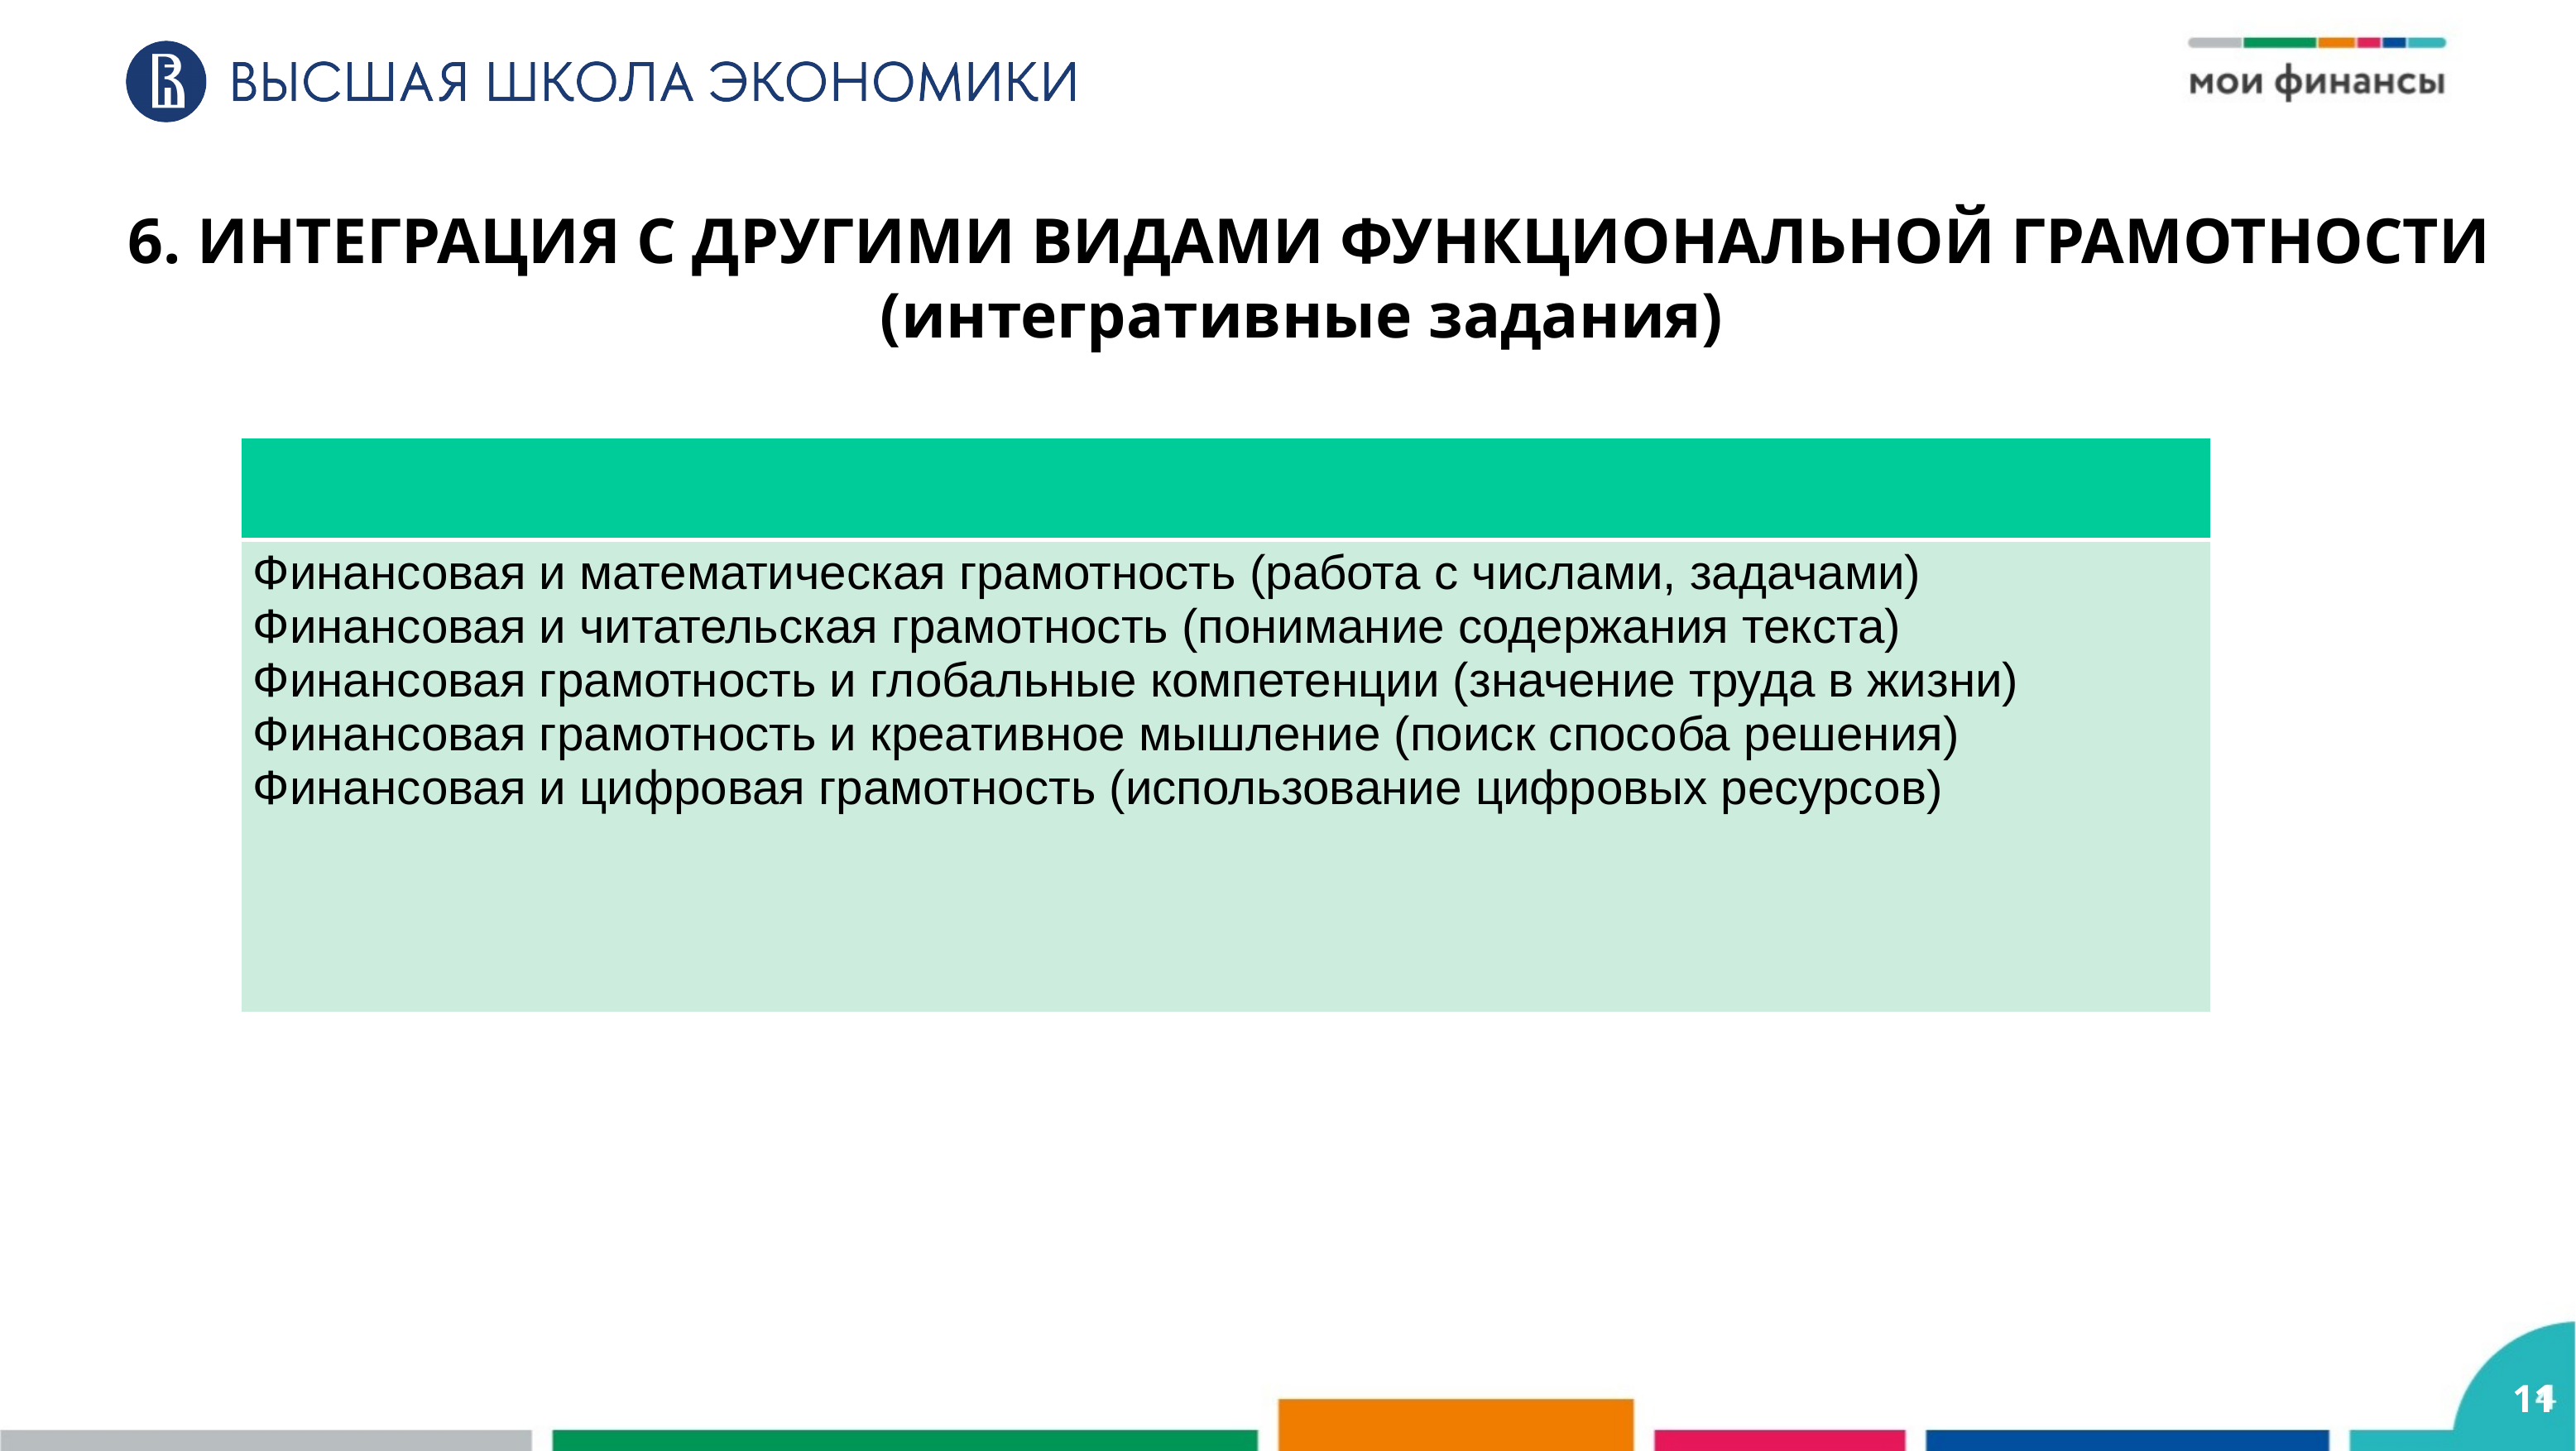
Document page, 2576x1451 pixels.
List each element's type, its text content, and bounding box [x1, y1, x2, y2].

table_header [242, 438, 2210, 538]
slide_number 11 [2470, 1365, 2576, 1430]
text_box 6. ИНТЕГРАЦИЯ С ДРУГИМИ ВИДАМИ ФУНКЦИОНАЛЬНОЙ ГРАМОТНОСТИ (интегративные задания) [44, 192, 2576, 435]
picture [0, 0, 2576, 1451]
table_cell Финансовая и математическая грамотность (работа с числами, задачами) Финансовая и читательская грамотность (понимание содержания текста) Финансовая грамотность и глобальные компетенции (значение труда в жизни) Финансовая грамотность и креативное мышление (поиск способа решения) Финансовая и цифровая грамотность (использование цифровых ресурсов) [242, 542, 2210, 1012]
